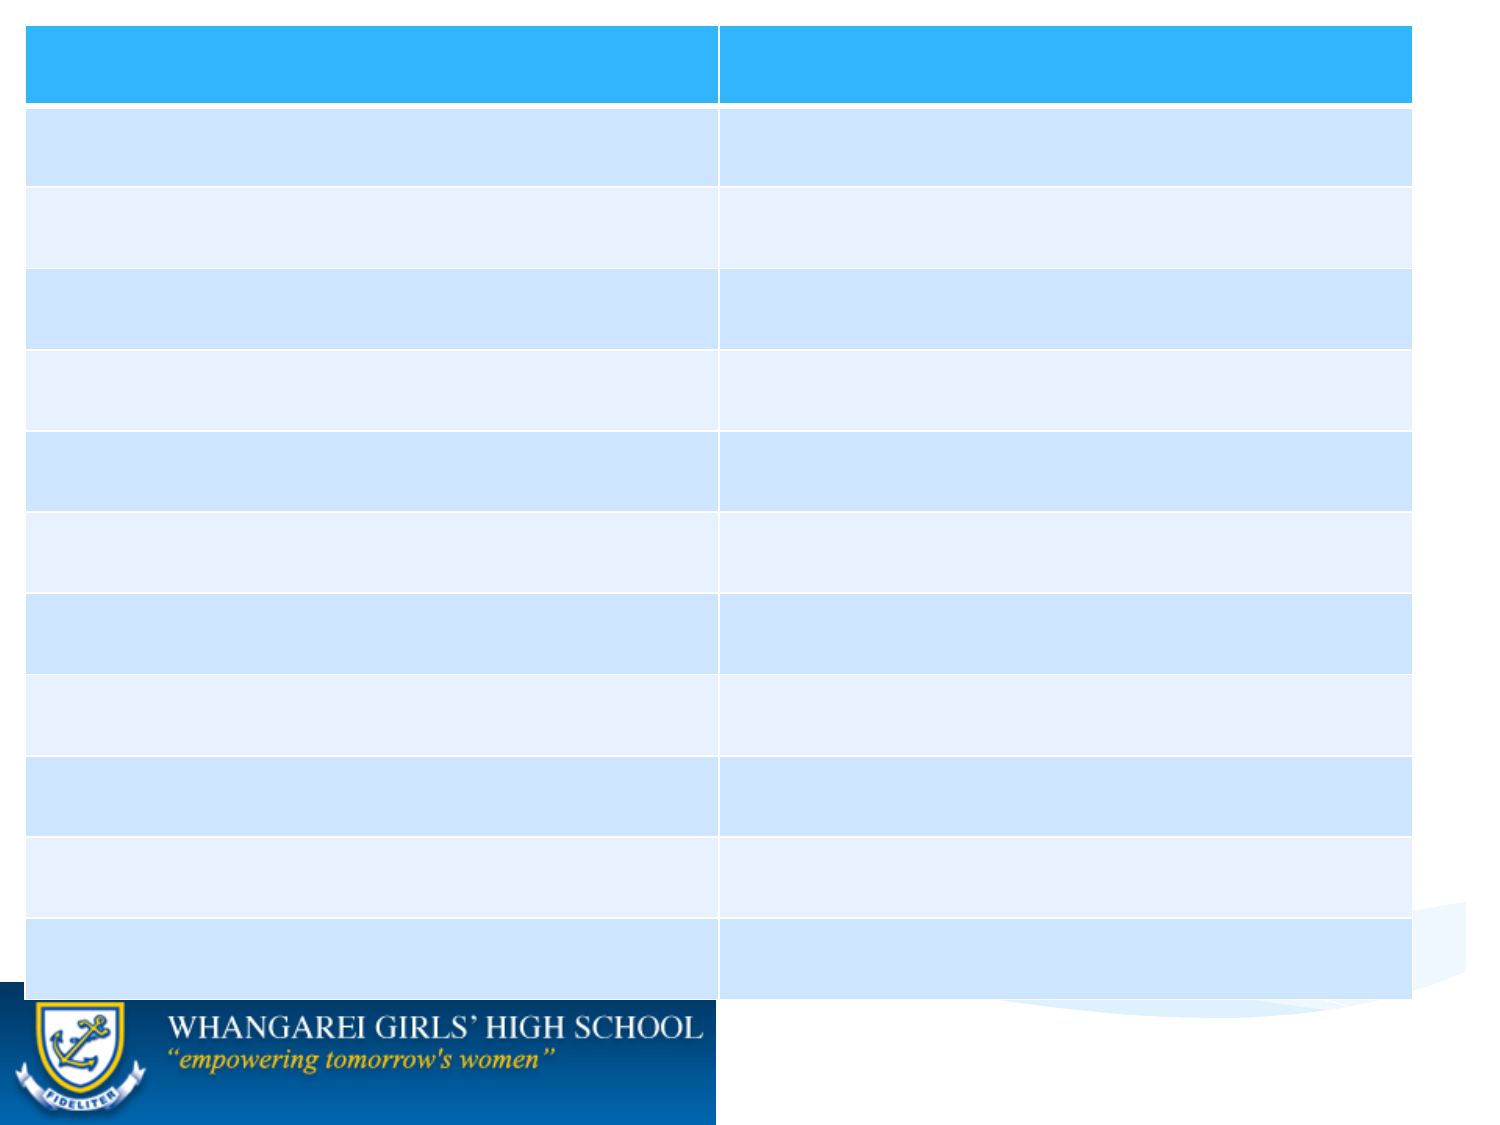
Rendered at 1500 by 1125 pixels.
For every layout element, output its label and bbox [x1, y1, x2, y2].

table_cell [720, 109, 1412, 186]
table_cell [720, 351, 1412, 430]
table_cell [26, 109, 718, 186]
table_cell [720, 432, 1412, 511]
table_cell [720, 757, 1412, 836]
table_cell [26, 351, 718, 430]
table_cell [720, 269, 1412, 349]
table_header [720, 26, 1412, 103]
table_cell [720, 838, 1412, 917]
table_cell [26, 513, 718, 592]
table_cell [720, 594, 1412, 674]
table_cell [26, 594, 718, 674]
table_cell [26, 675, 718, 755]
table_header [26, 26, 718, 103]
table_cell [26, 432, 718, 511]
table_cell [720, 188, 1412, 268]
table_cell [26, 269, 718, 349]
table_cell [26, 838, 718, 917]
table_cell [26, 188, 718, 268]
table_cell [720, 513, 1412, 592]
table_cell [26, 919, 718, 983]
table_cell [26, 757, 718, 836]
picture [0, 982, 716, 1125]
table_cell [720, 919, 1412, 999]
table_cell [720, 675, 1412, 755]
